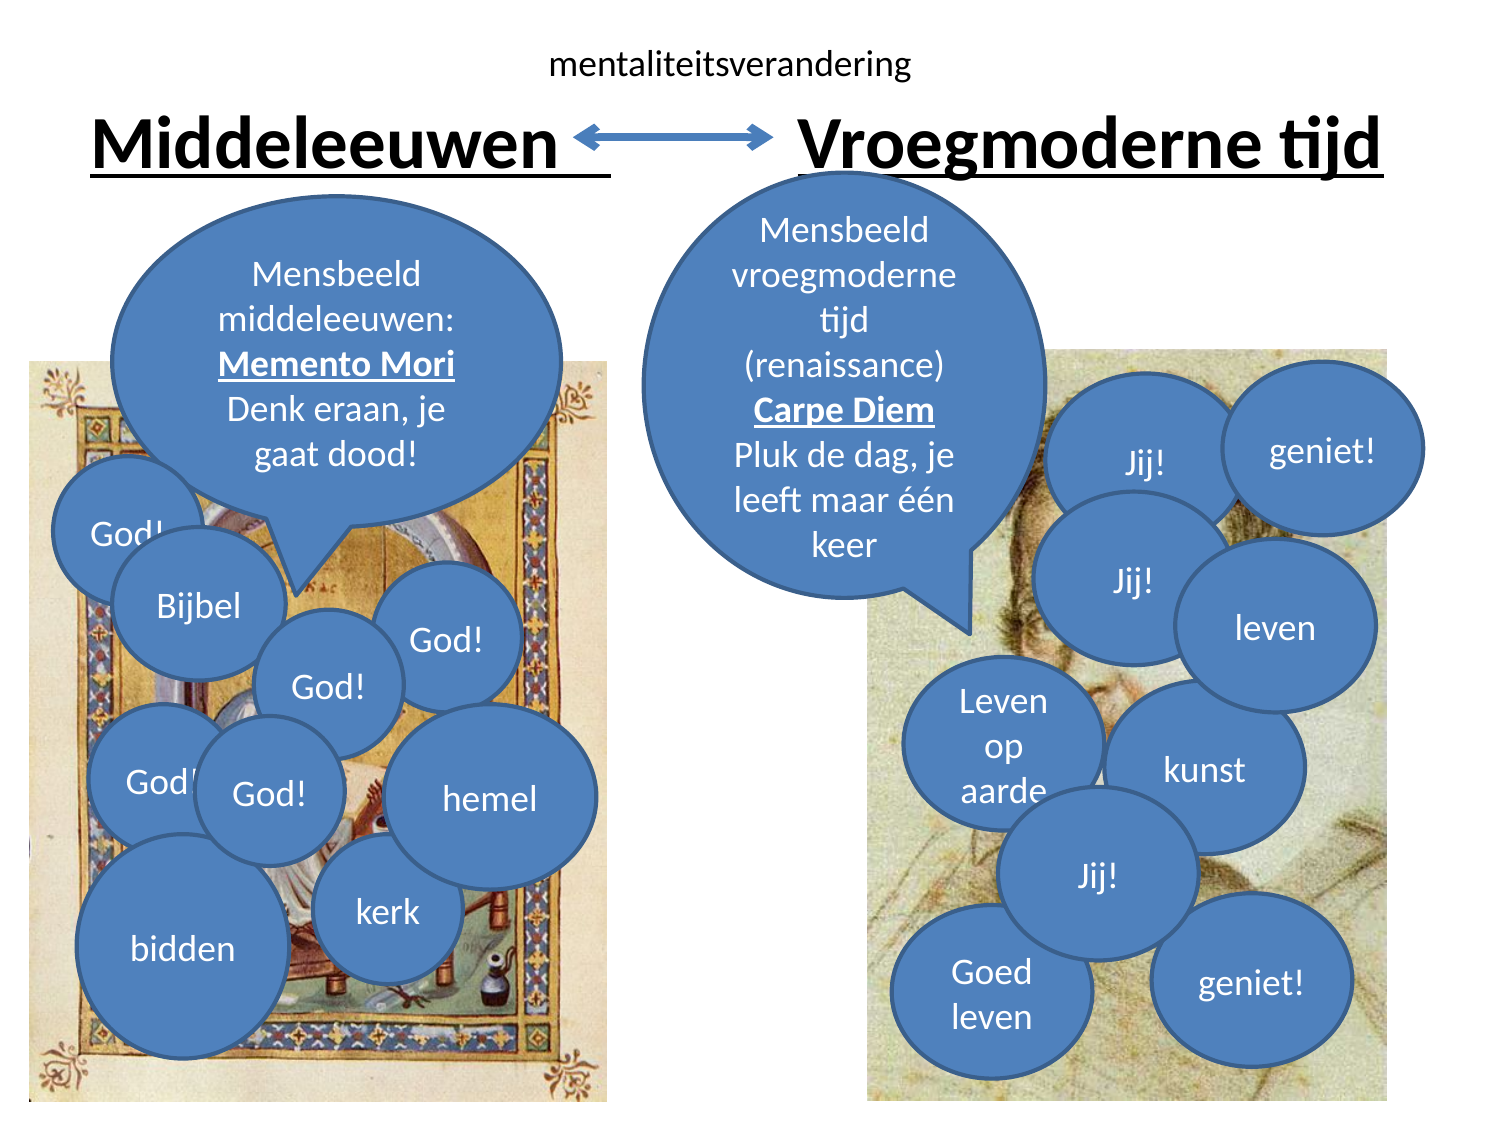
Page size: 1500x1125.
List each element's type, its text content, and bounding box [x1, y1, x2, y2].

title Middeleeuwen Vroegmoderne tijd [75, 45, 1425, 233]
text_box geniet! [1393, 383, 1426, 514]
text_box mentaliteitsverandering [533, 31, 967, 92]
text_box Mensbeeld vroegmoderne tijd (renaissance) Carpe Diem Pluk de dag, je leeft maar één keer [641, 170, 1045, 600]
text_box Mensbeeld middeleeuwen: Memento Mori Denk eraan, je gaat dood! [110, 194, 564, 360]
picture [867, 349, 1387, 1102]
picture [29, 361, 607, 1102]
